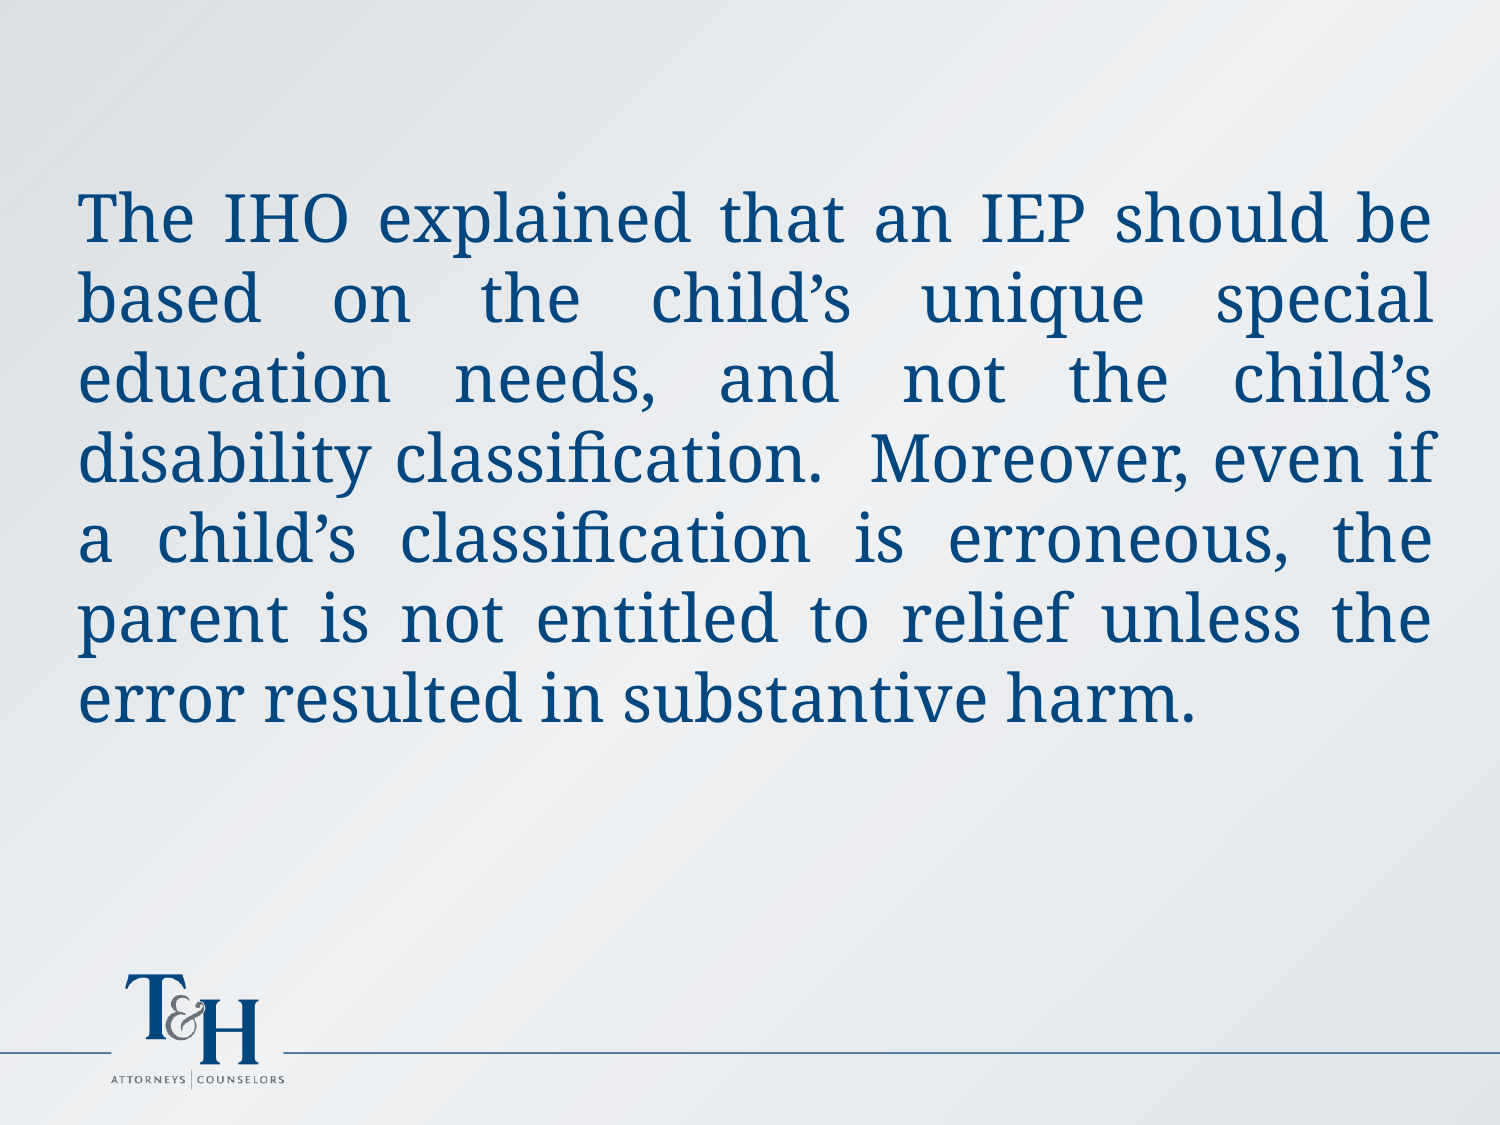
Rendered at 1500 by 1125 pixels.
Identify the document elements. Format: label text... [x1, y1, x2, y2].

picture [0, 0, 1500, 1125]
list The IHO explained that an IEP should be based on the child’s unique special education needs, and not the child’s disability classification. Moreover, even if a child’s classification is erroneous, the parent is not entitled to relief unless the error resulted in substantive harm. [62, 74, 1451, 851]
